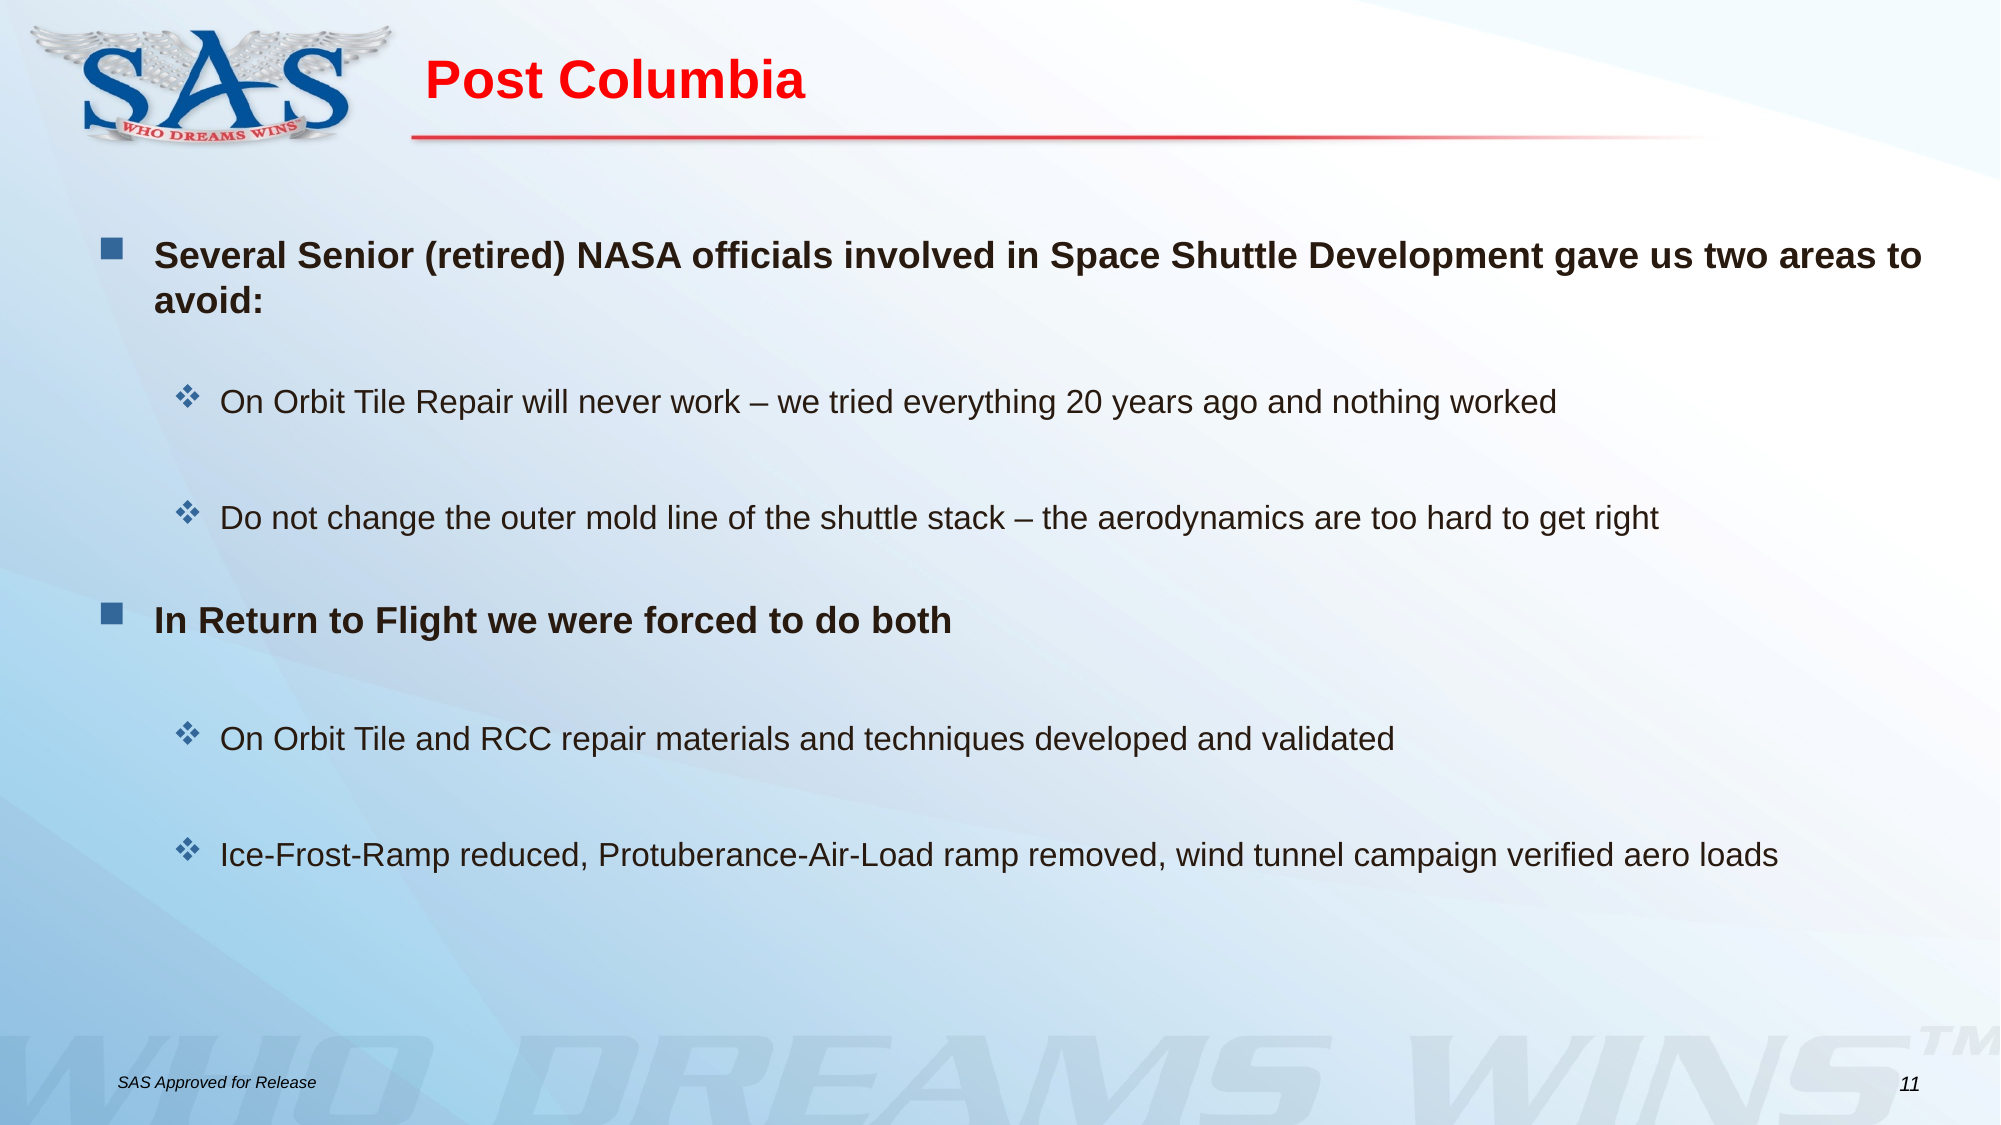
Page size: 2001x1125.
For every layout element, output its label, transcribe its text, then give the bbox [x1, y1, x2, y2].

title Post Columbia [410, 24, 1939, 139]
picture [0, 0, 2000, 1125]
list Several Senior (retired) NASA officials involved in Space Shuttle Development gave us two areas to avoid: On Orbit Tile Repair will never work – we tried everything 20 years ago and nothing worked Do not change the outer mold line of the shuttle stack – the aerodynamics are too hard to get right In Return to Flight we were forced to do both On Orbit Tile and RCC repair materials and techniques developed and validated Ice-Frost-Ramp reduced, Protuberance-Air-Load ramp removed, wind tunnel campaign verified aero loads [82, 223, 1940, 1041]
slide_number 11 [1799, 1062, 1936, 1100]
